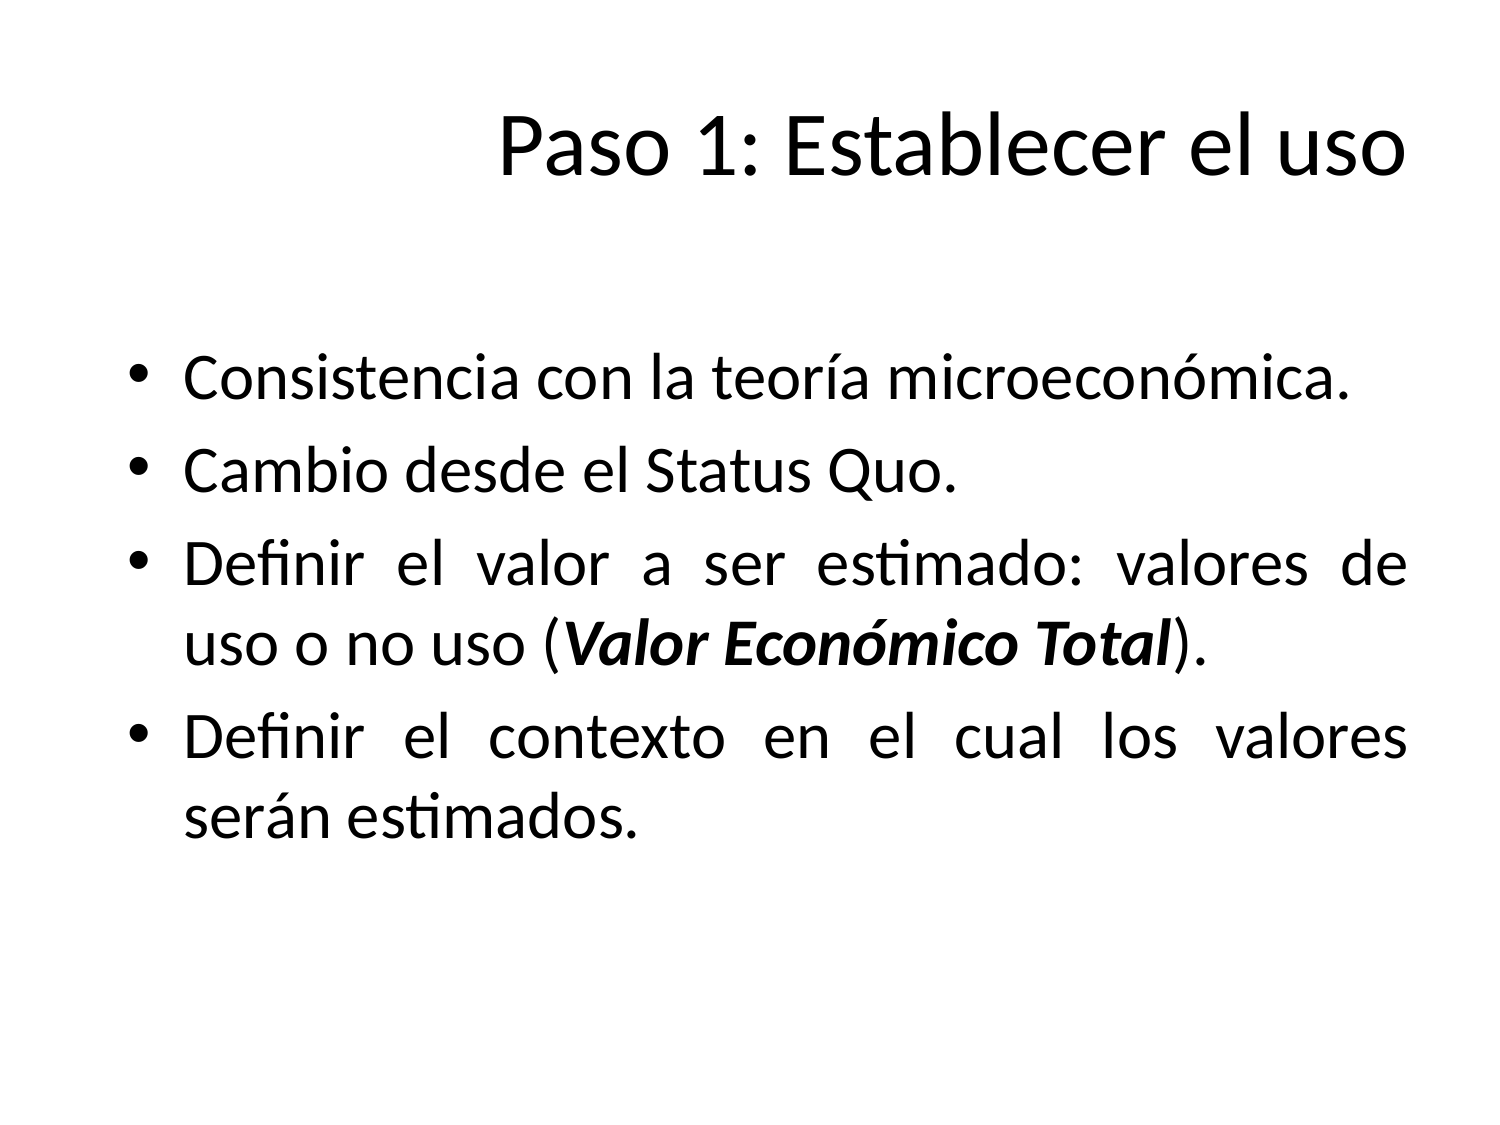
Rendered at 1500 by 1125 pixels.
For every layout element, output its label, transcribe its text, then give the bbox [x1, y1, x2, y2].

title Paso 1: Establecer el uso [75, 45, 1425, 233]
list Consistencia con la teoría microeconómica. Cambio desde el Status Quo. Definir el valor a ser estimado: valores de uso o no uso (Valor Económico Total). Definir el contexto en el cual los valores serán estimados. [112, 324, 1425, 1000]
